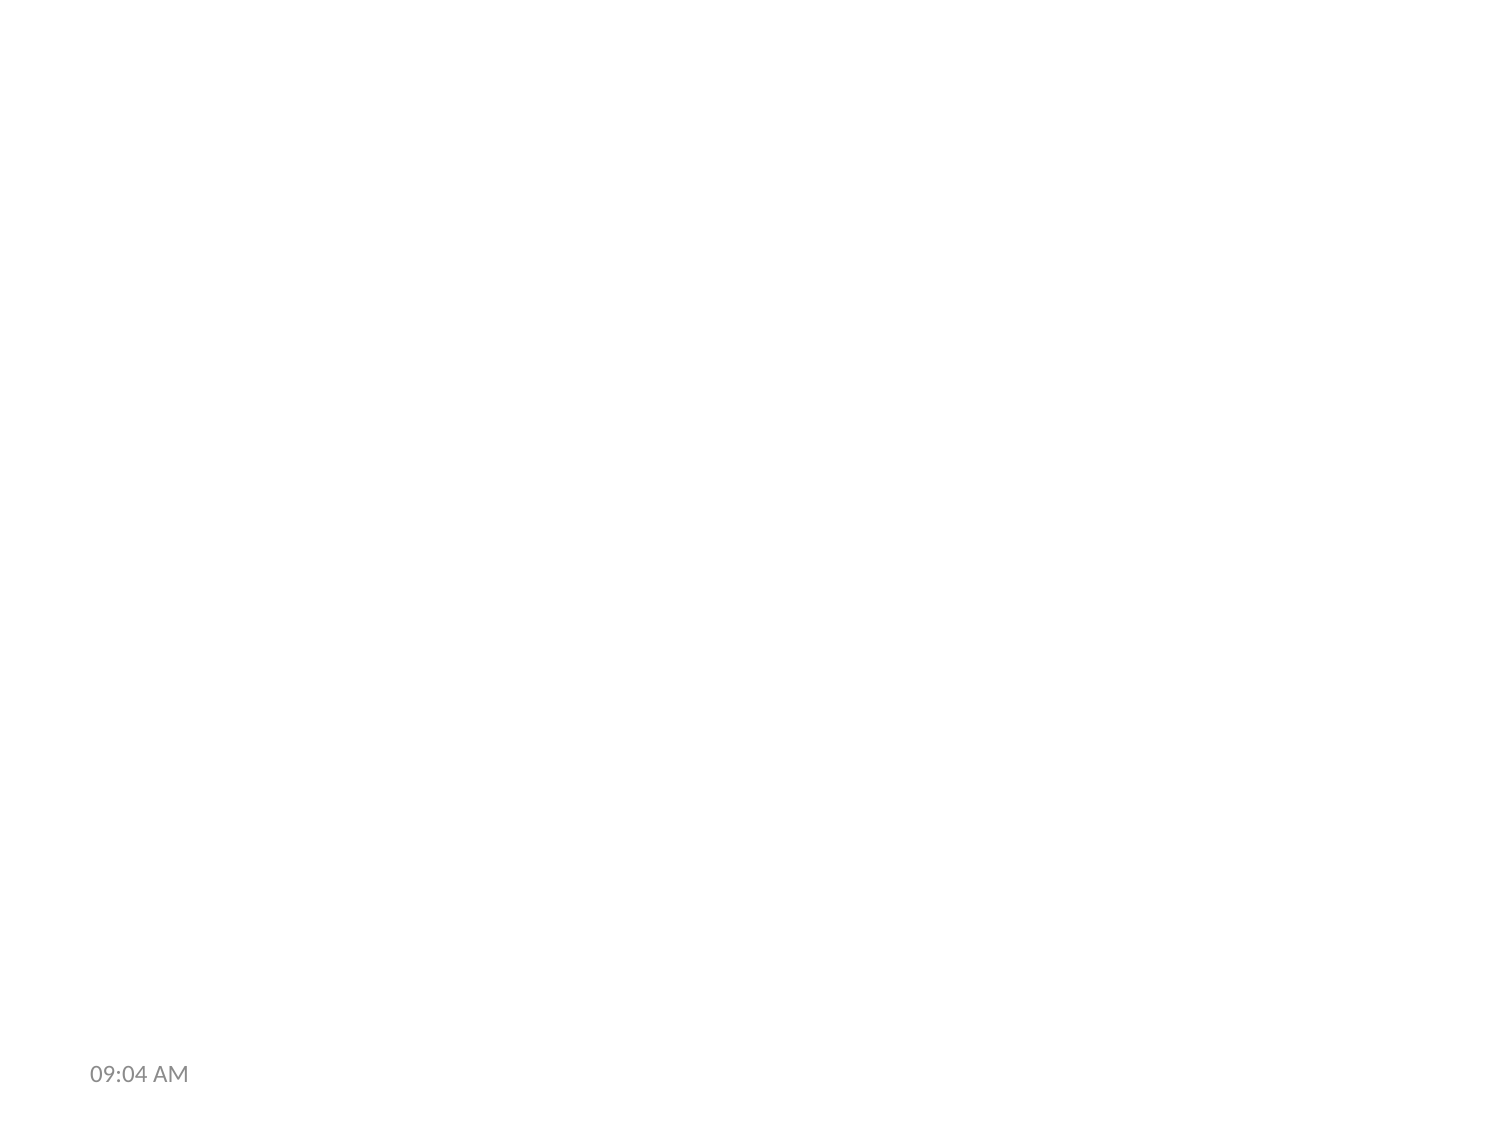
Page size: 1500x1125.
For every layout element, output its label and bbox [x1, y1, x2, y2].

slide_number [75, 1042, 425, 1103]
